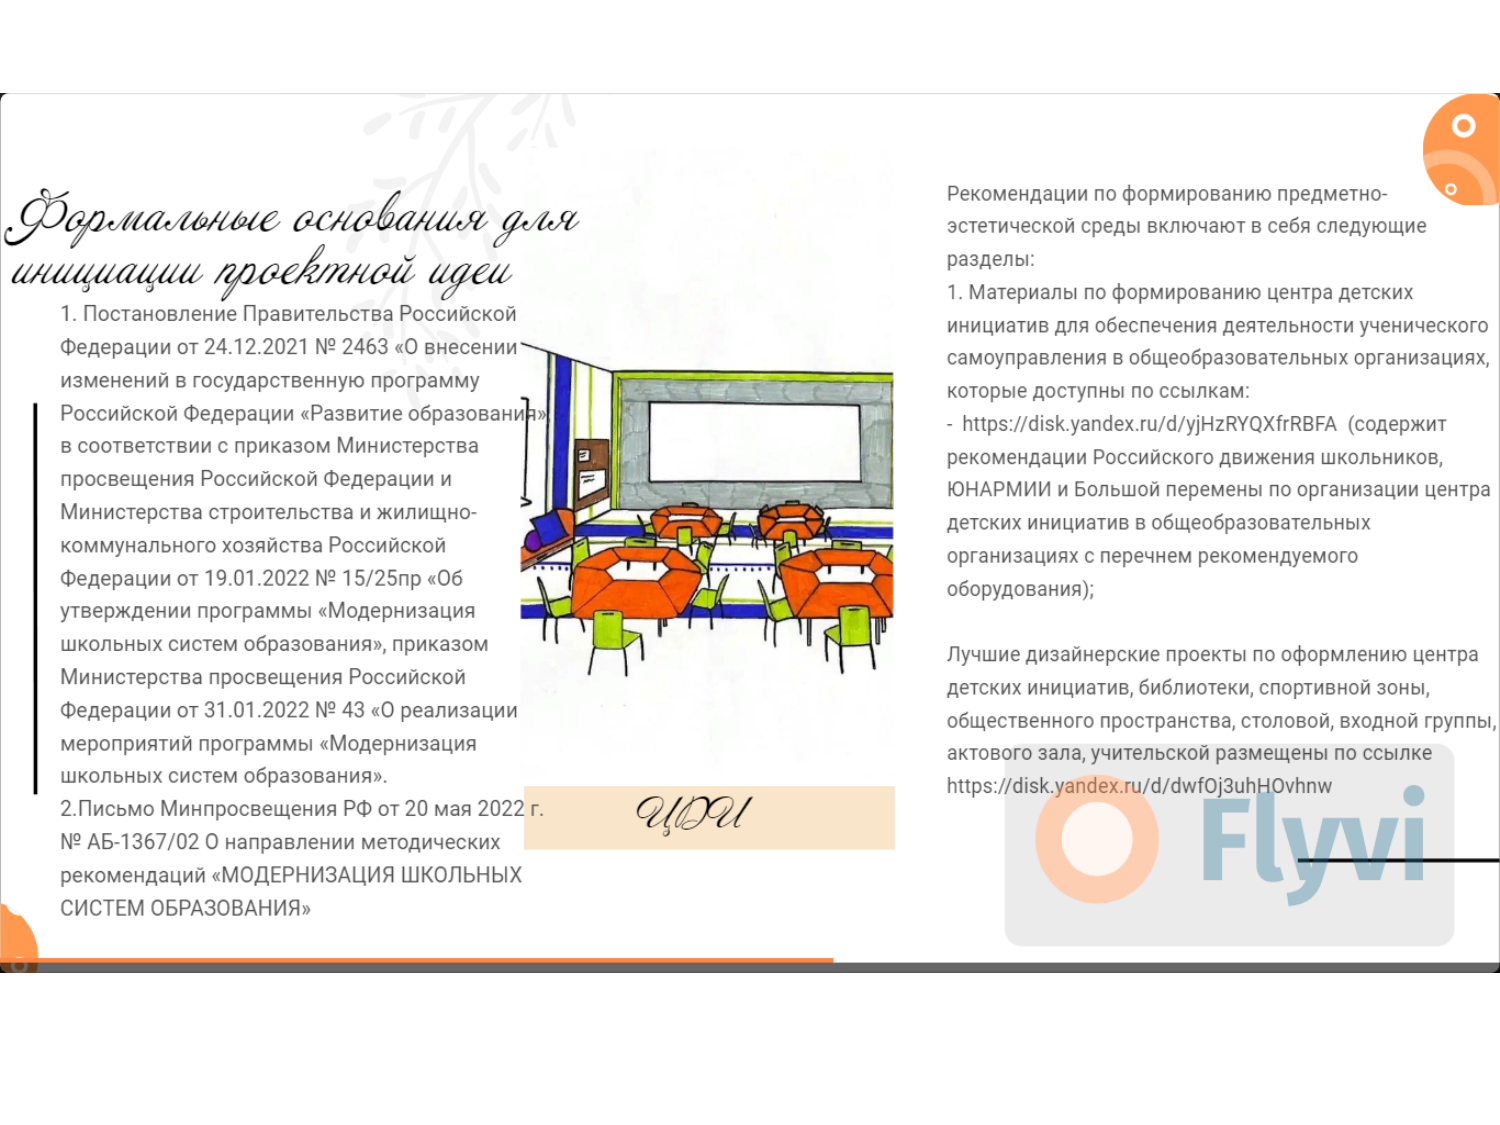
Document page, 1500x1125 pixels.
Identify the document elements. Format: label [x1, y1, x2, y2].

picture [0, 93, 1500, 973]
